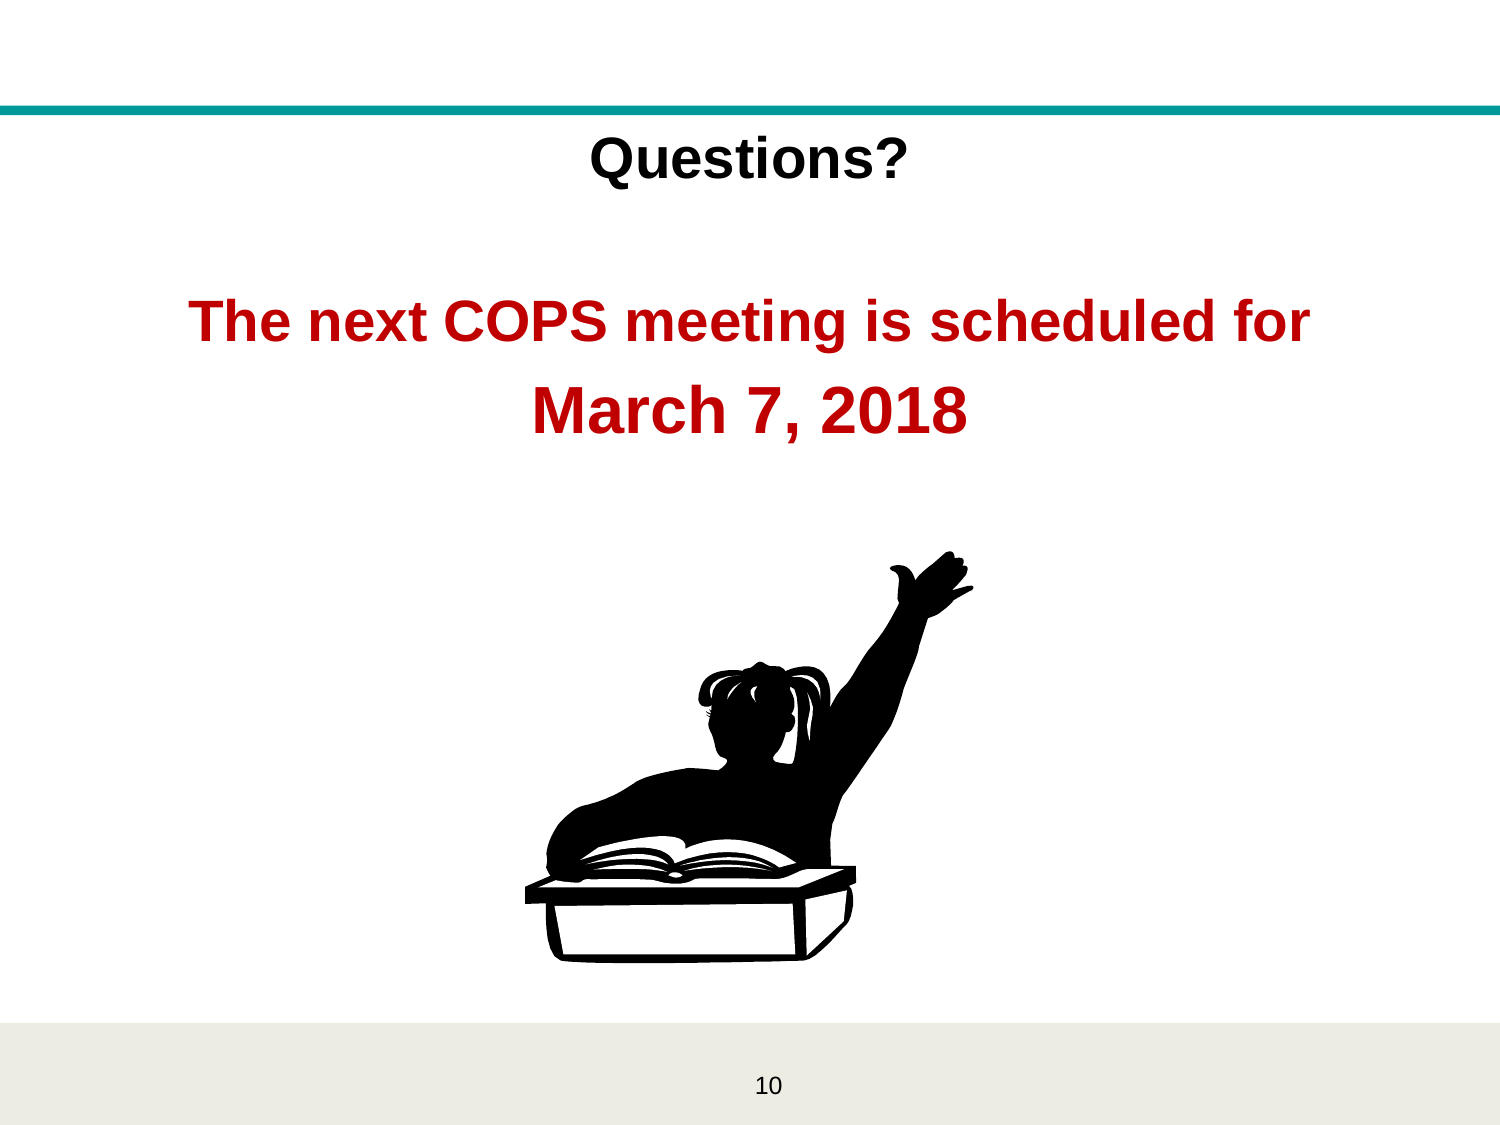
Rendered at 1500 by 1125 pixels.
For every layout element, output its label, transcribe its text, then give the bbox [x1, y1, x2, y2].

picture [524, 547, 976, 967]
list Questions? The next COPS meeting is scheduled for March 7, 2018 [87, 112, 1413, 538]
